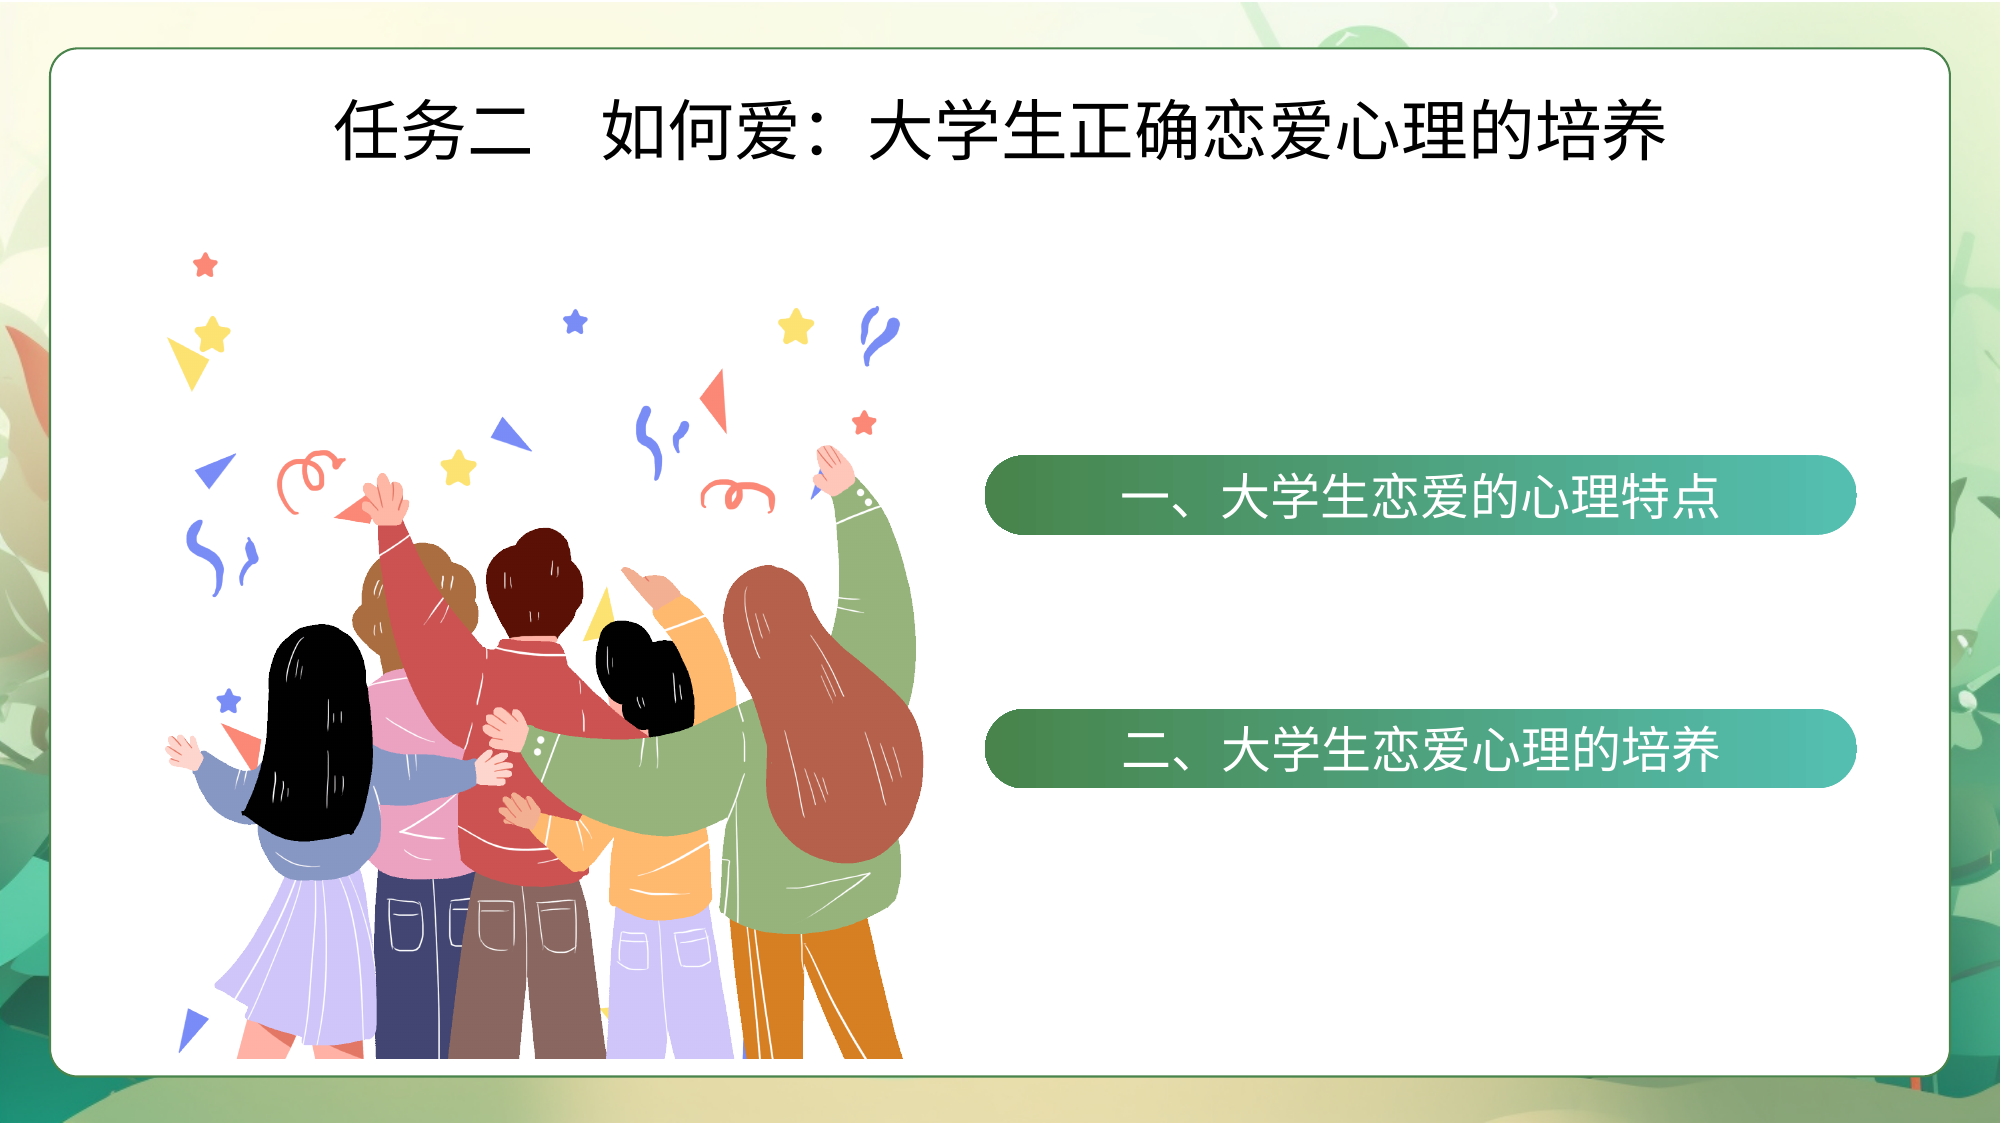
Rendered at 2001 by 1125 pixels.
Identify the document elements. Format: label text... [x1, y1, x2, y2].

picture [0, 2, 2000, 1123]
text_box 任务二 如何爱：大学生正确恋爱心理的培养 [119, 80, 1883, 176]
text_box 一、大学生恋爱的心理特点 [983, 454, 1858, 536]
text_box 二、大学生恋爱心理的培养 [983, 707, 1859, 790]
